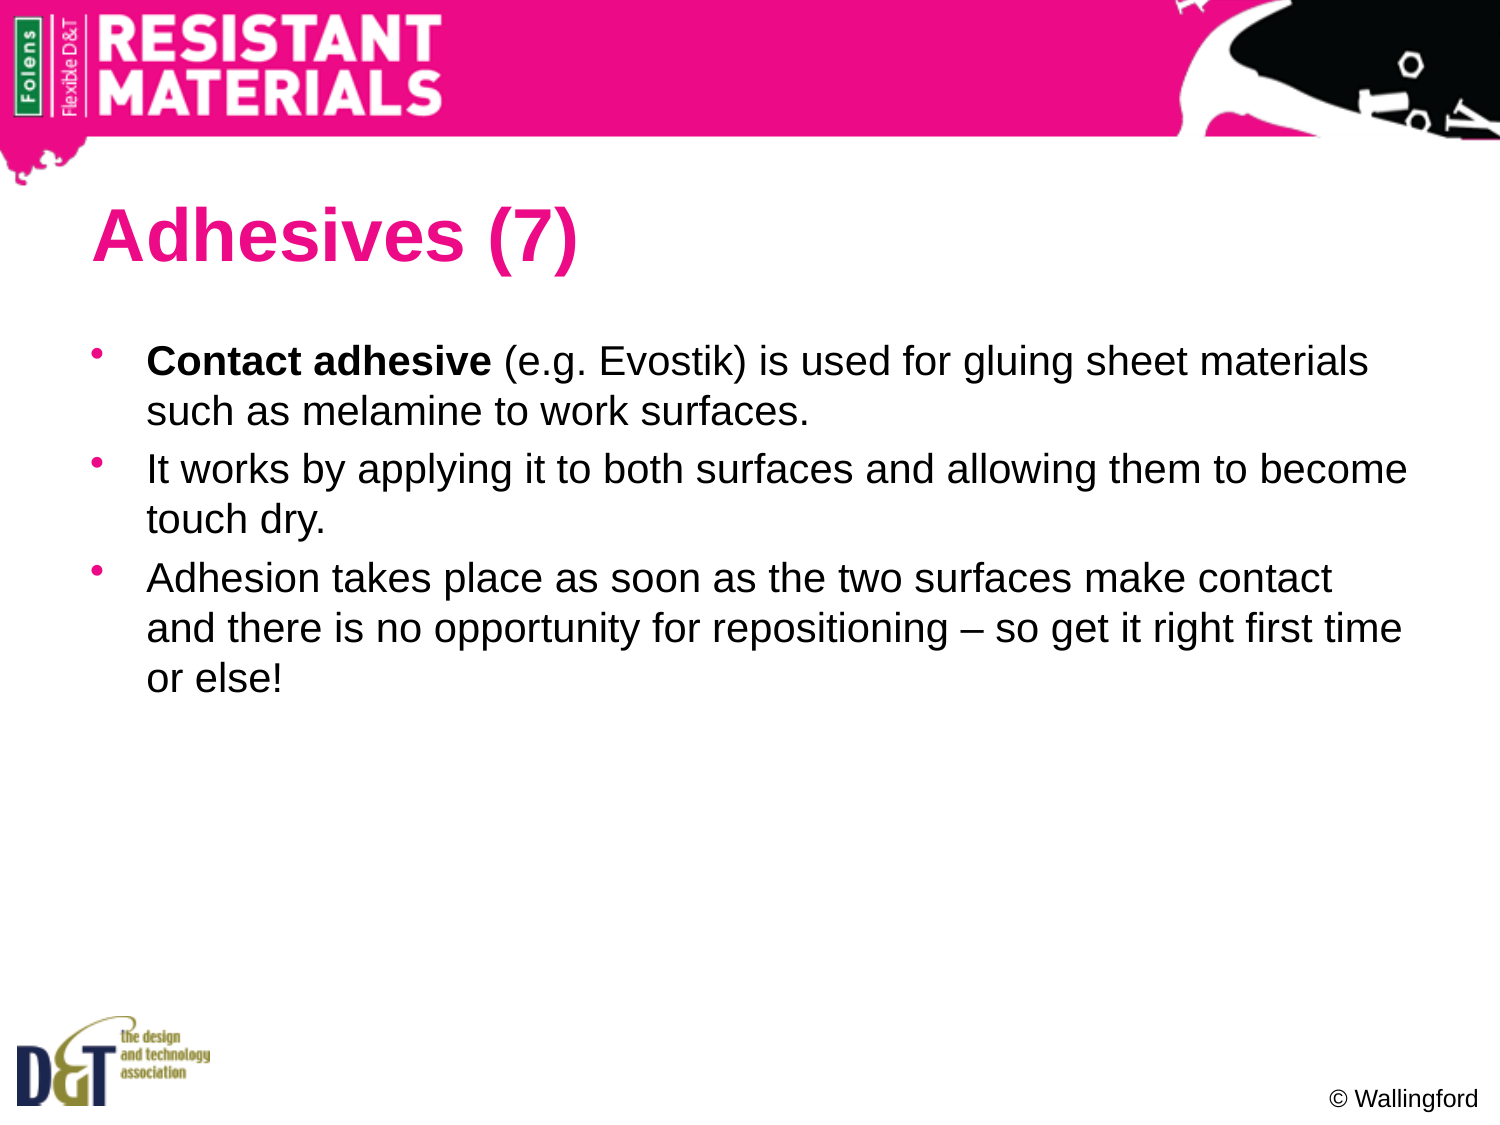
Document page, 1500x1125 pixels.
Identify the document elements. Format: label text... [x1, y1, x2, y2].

text_box © Wallingford [1257, 1074, 1495, 1125]
title Adhesives (7) [76, 160, 1427, 301]
list Contact adhesive (e.g. Evostik) is used for gluing sheet materials such as melamine to work surfaces. It works by applying it to both surfaces and allowing them to become touch dry. Adhesion takes place as soon as the two surfaces make contact and there is no opportunity for repositioning – so get it right first time or else! [75, 326, 1425, 1005]
picture [0, 0, 1500, 1125]
